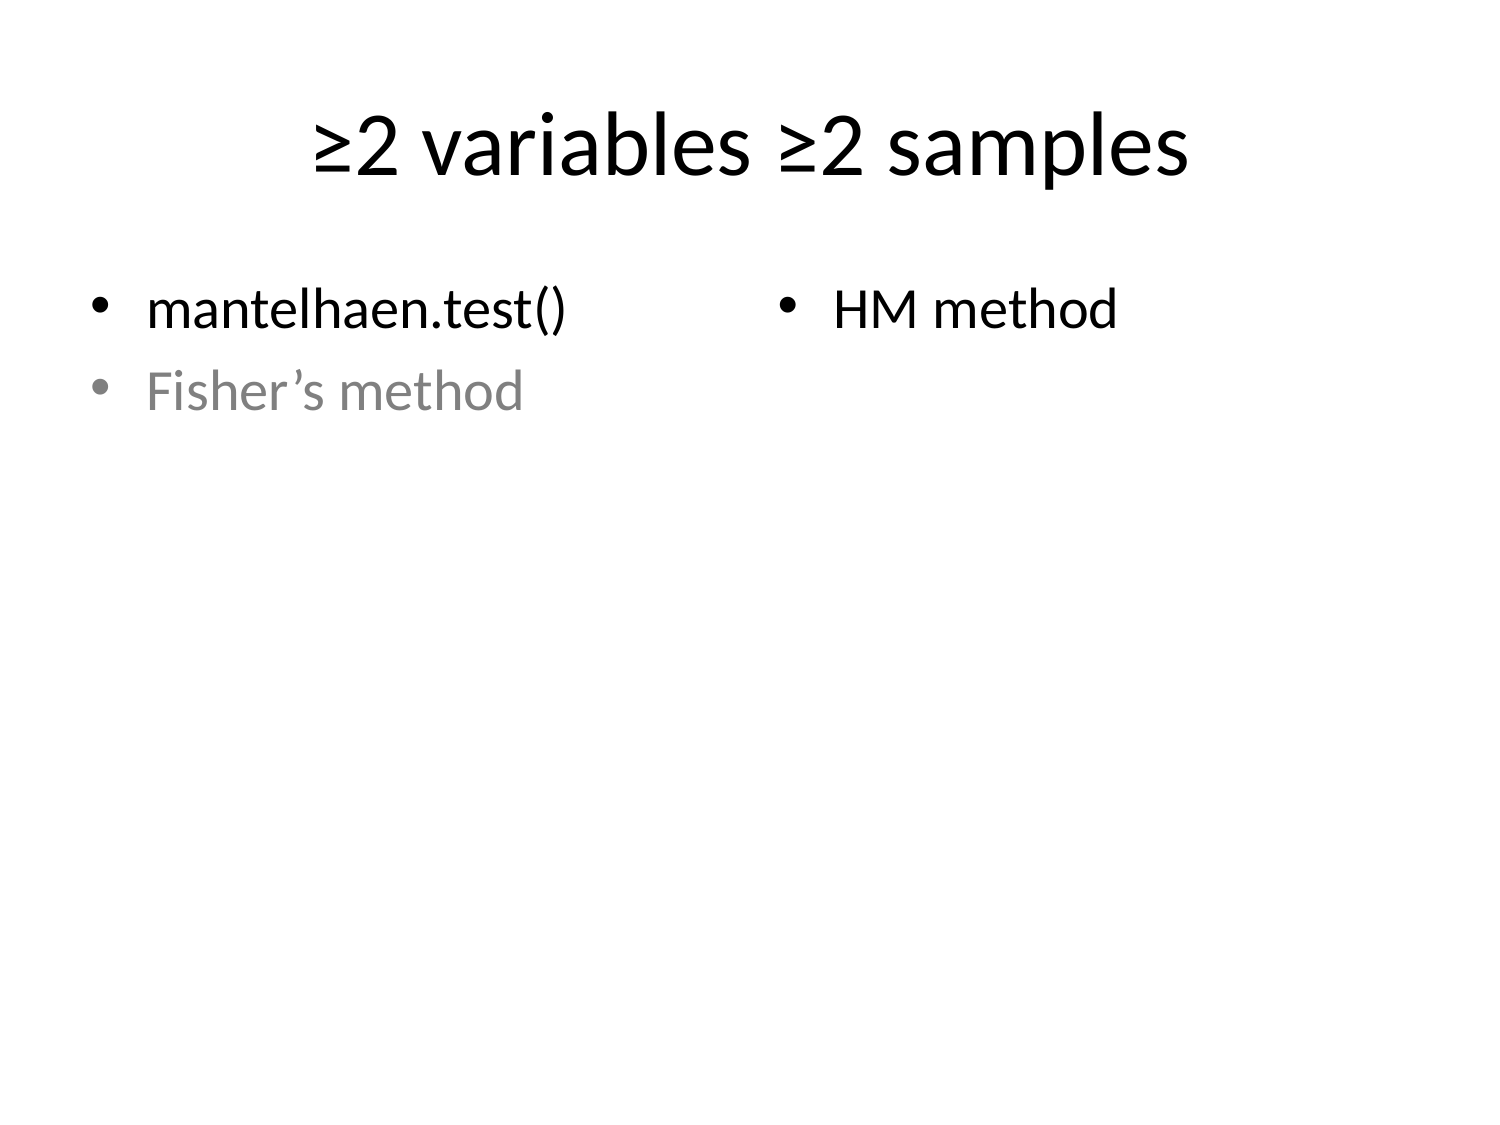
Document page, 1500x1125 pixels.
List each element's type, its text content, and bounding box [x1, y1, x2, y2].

title ≥2 variables ≥2 samples [75, 45, 1425, 233]
list mantelhaen.test() Fisher’s method [75, 262, 738, 1005]
list HM method [762, 262, 1425, 1005]
